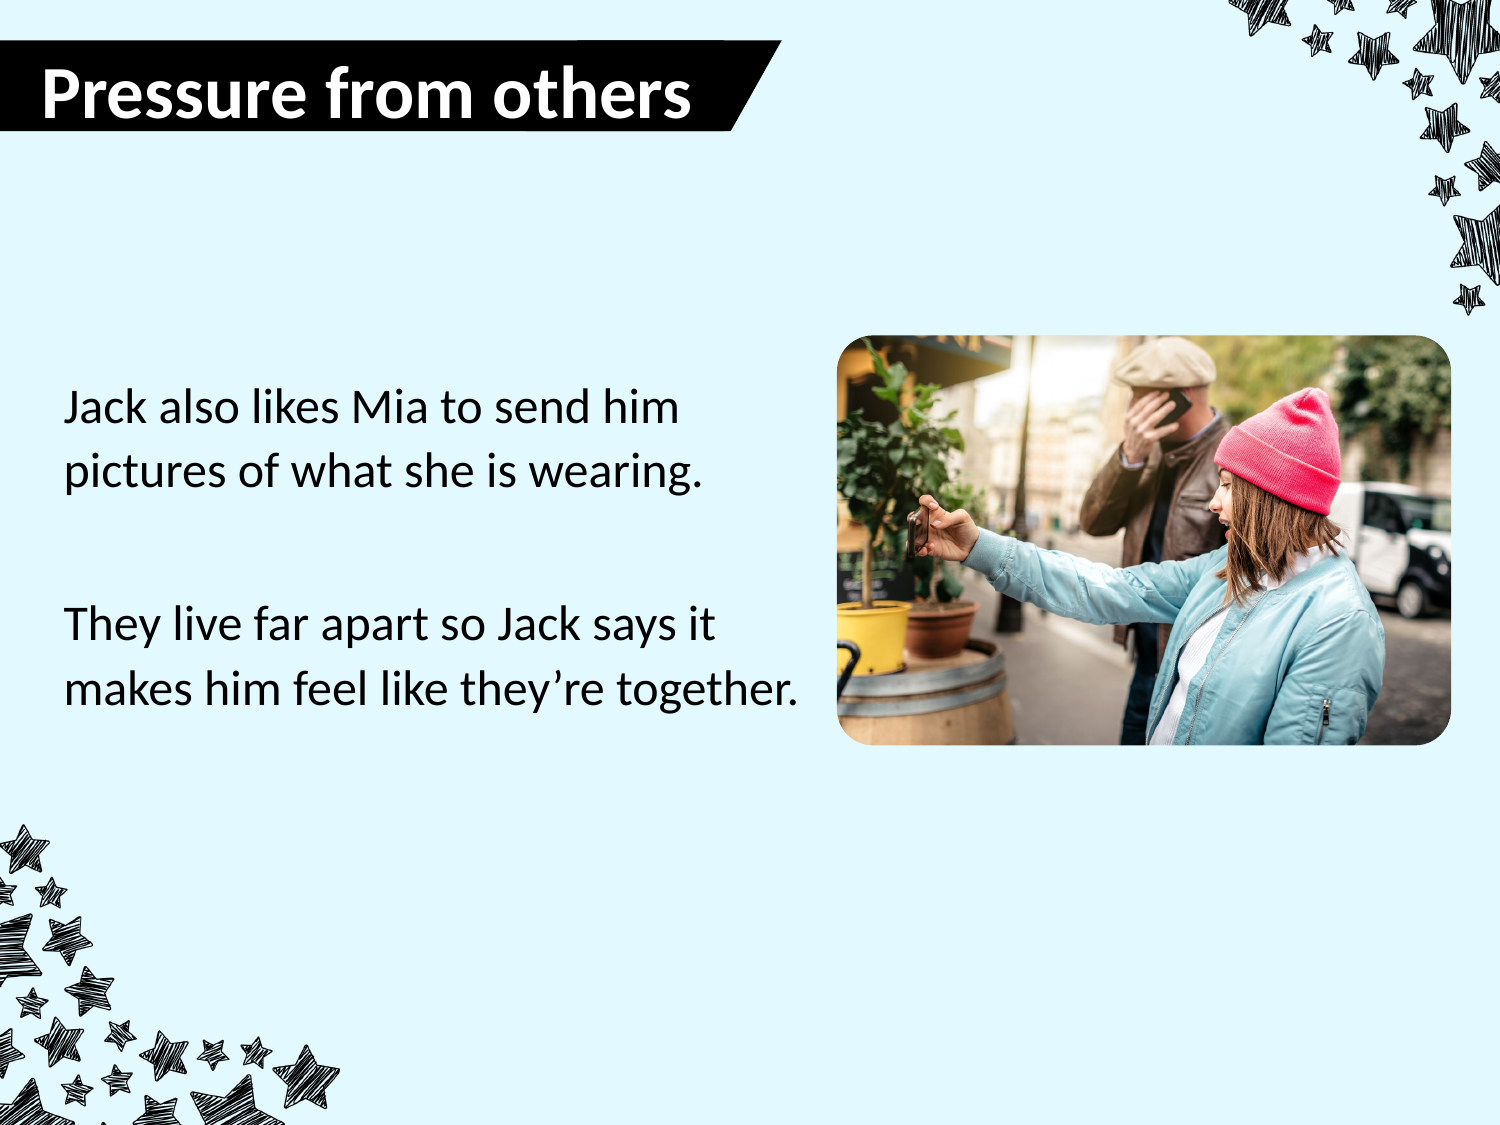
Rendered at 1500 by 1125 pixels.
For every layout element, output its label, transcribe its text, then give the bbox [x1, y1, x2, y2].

picture [836, 0, 1500, 746]
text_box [0, 29, 913, 138]
picture [0, 824, 340, 1125]
text_box Jack also likes Mia to send him pictures of what she is wearing. They live far apart so Jack says it makes him feel like they’re together. [48, 361, 816, 723]
